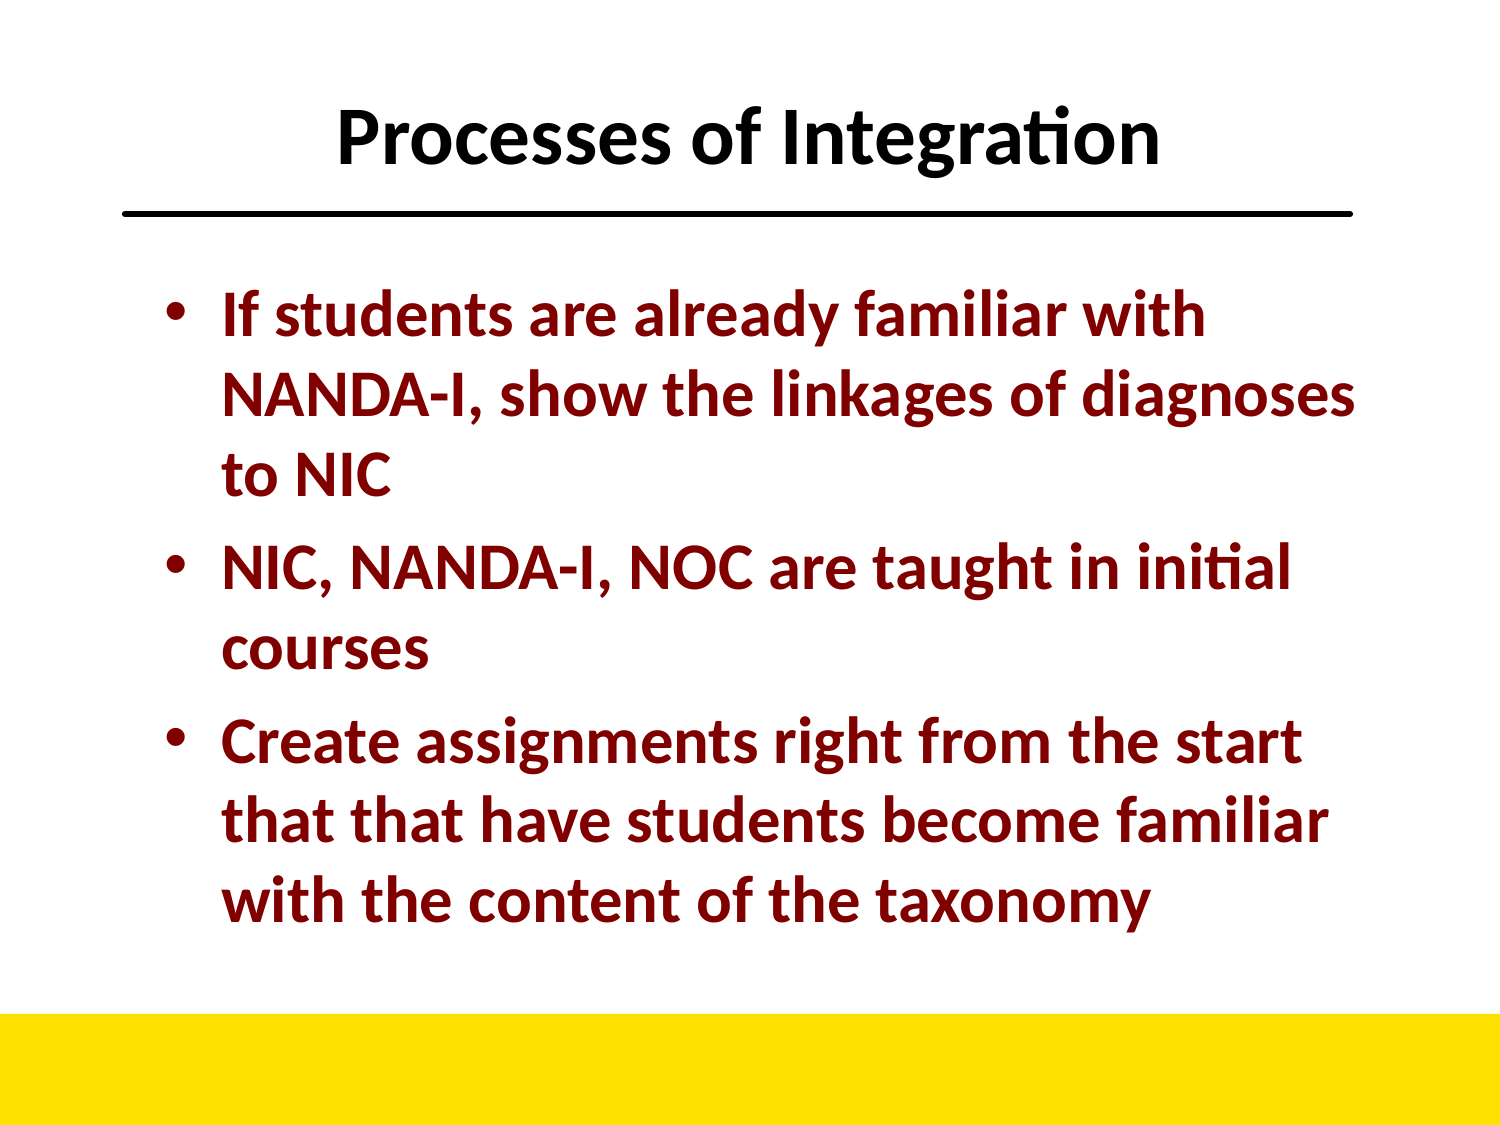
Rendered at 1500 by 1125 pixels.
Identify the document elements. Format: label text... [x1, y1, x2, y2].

title Processes of Integration [137, 37, 1363, 225]
list If students are already familiar with NANDA-I, show the linkages of diagnoses to NIC NIC, NANDA-I, NOC are taught in initial courses Create assignments right from the start that that have students become familiar with the content of the taxonomy [150, 262, 1438, 993]
